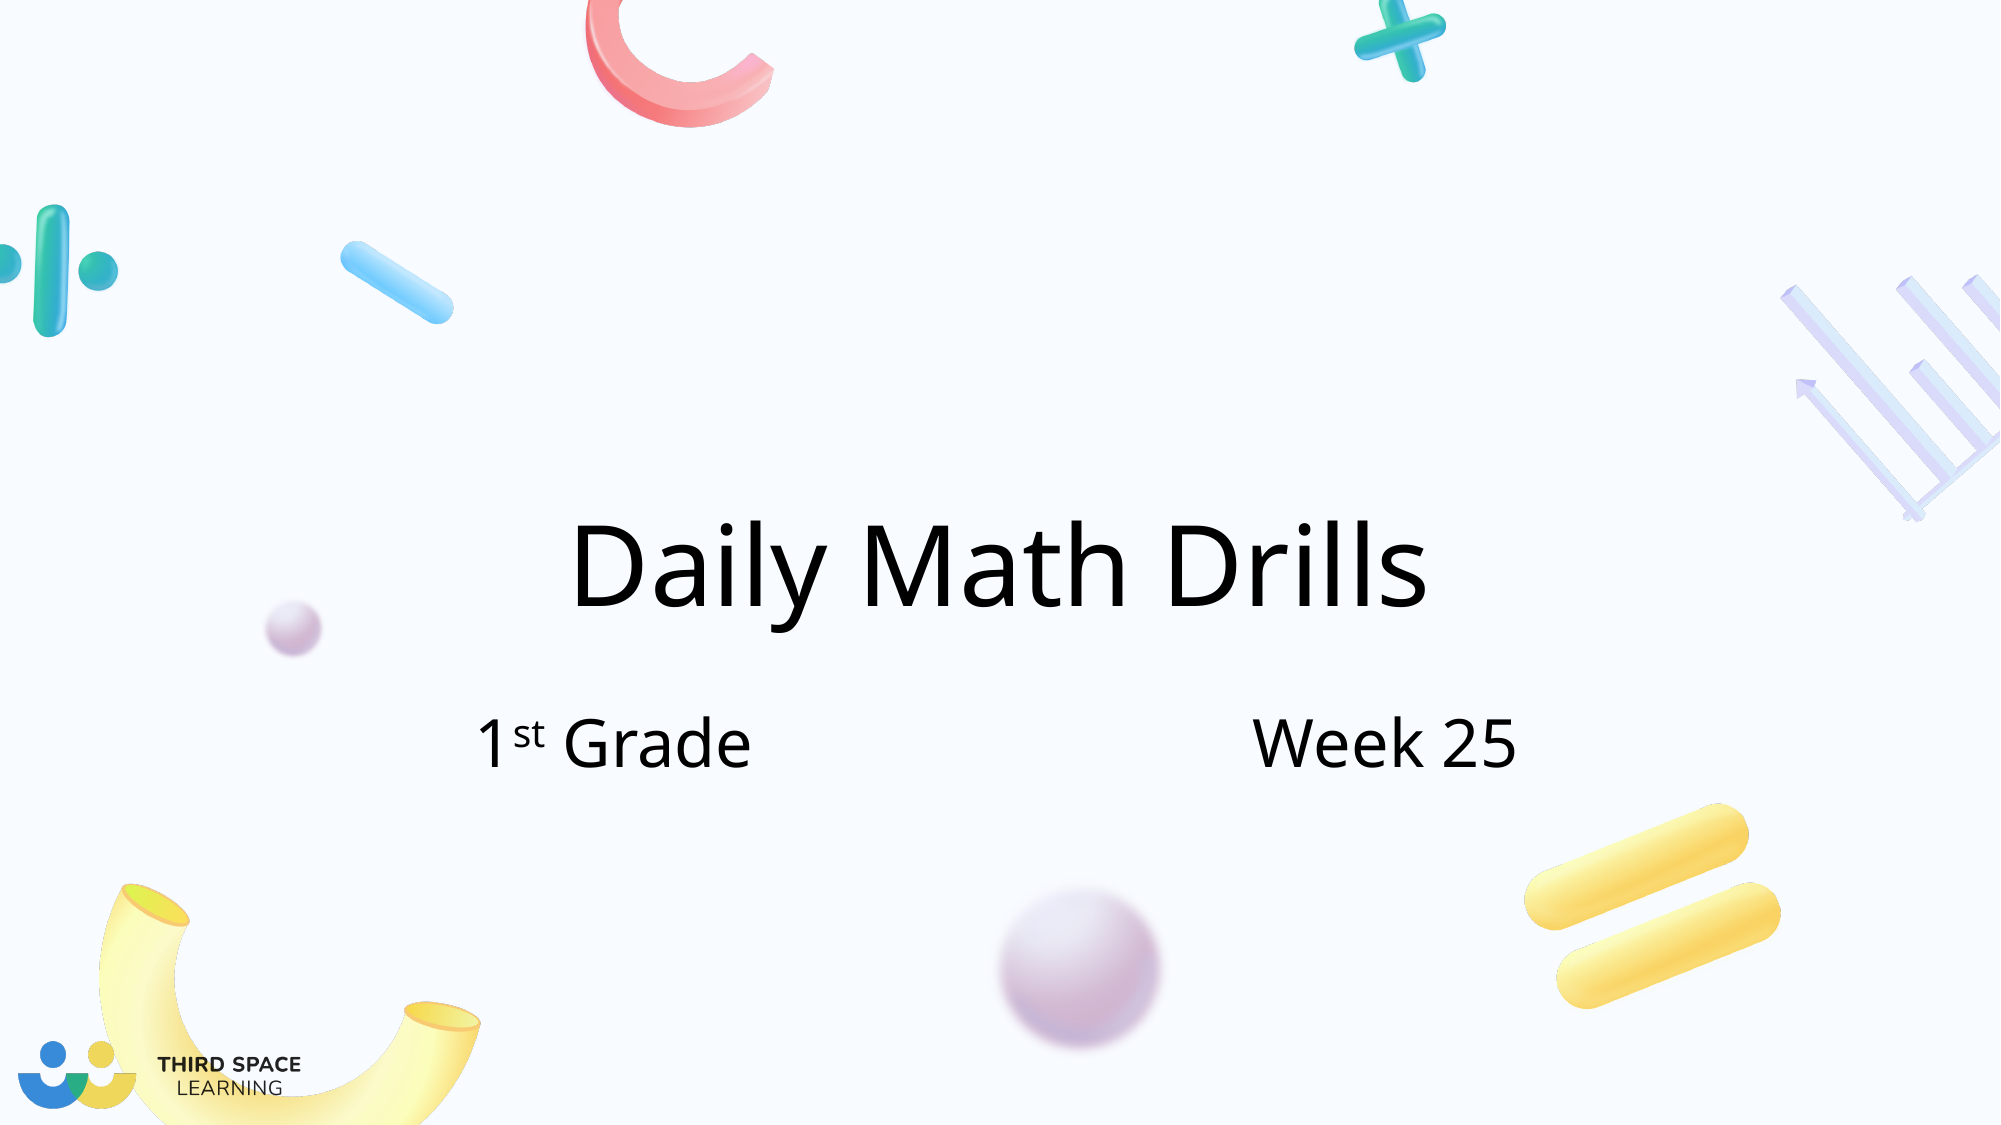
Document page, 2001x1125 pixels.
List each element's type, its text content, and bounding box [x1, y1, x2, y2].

list 1st Grade [308, 703, 920, 821]
list Week 25 [1080, 703, 1692, 821]
picture [0, 0, 2000, 1125]
